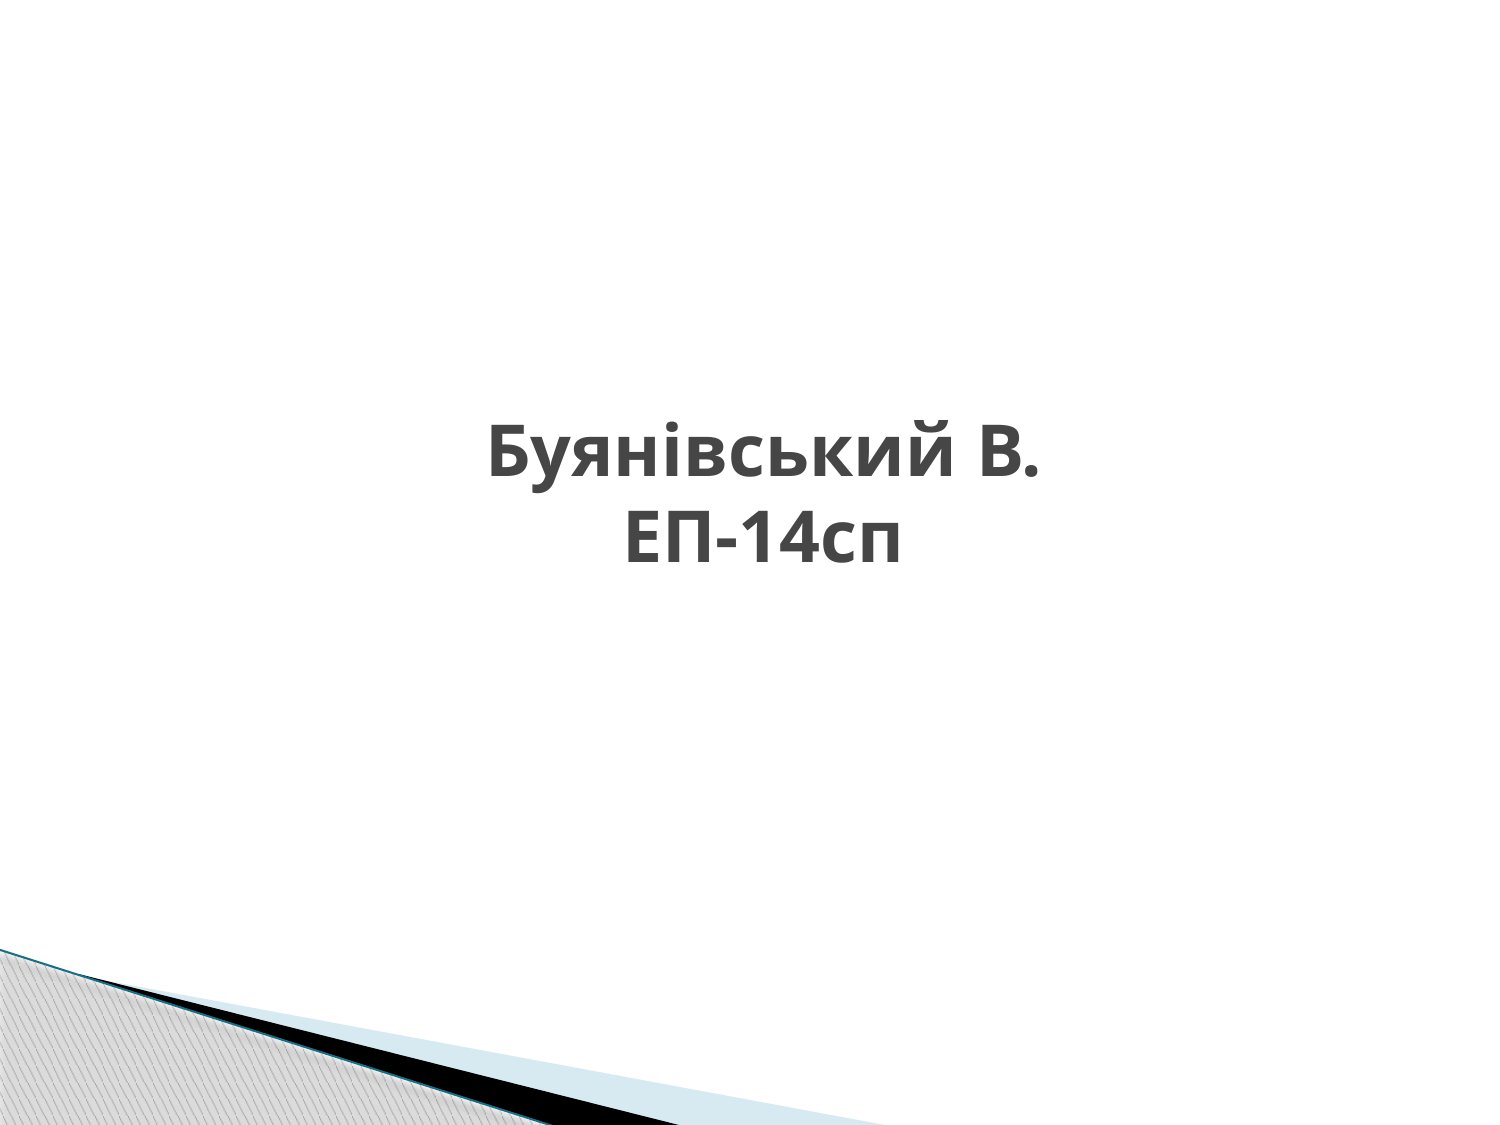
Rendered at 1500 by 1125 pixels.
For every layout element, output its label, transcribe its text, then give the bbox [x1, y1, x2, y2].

title Буянівський В. ЕП-14сп [88, 397, 1439, 585]
